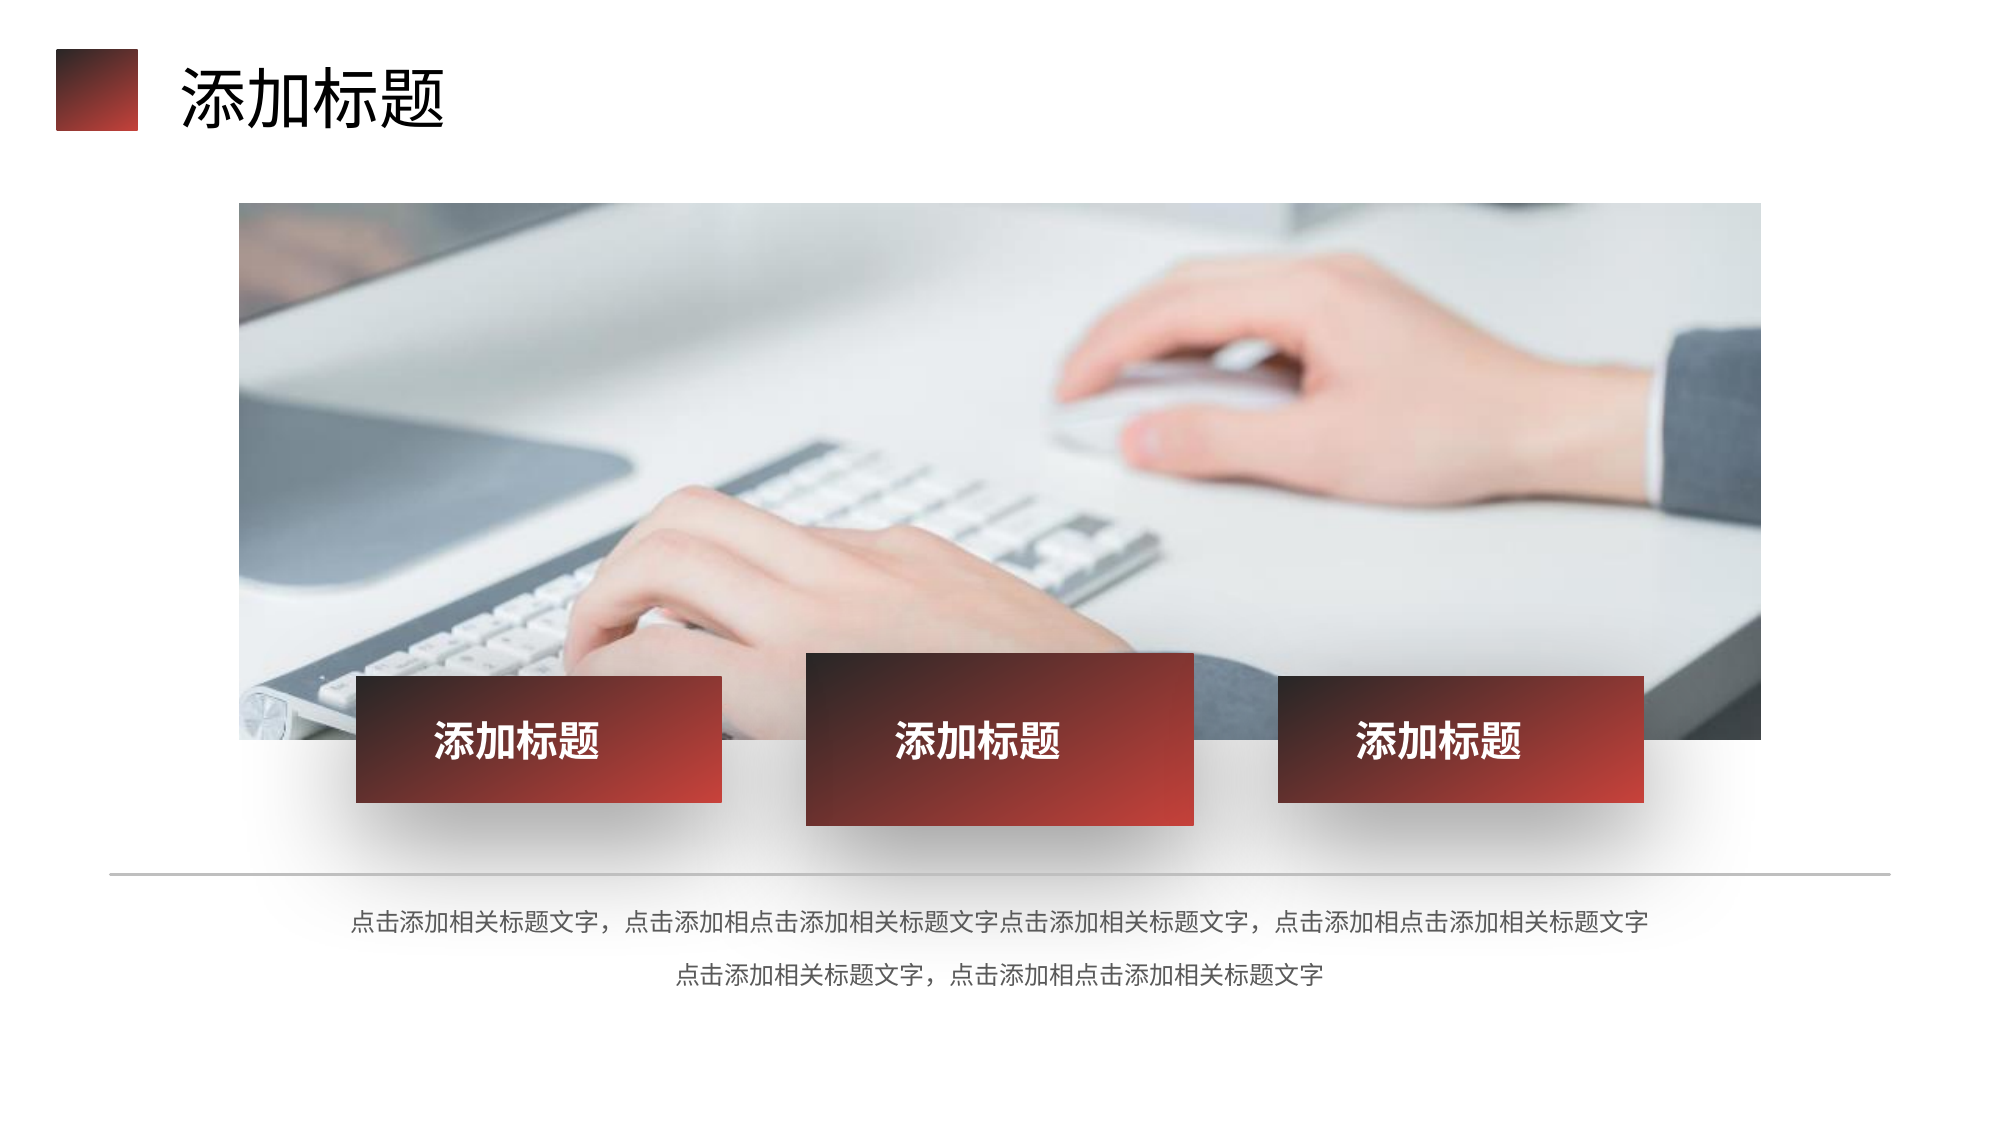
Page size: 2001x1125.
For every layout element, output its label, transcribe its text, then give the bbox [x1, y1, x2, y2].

text_box 点击添加相关标题文字，点击添加相点击添加相关标题文字点击添加相关标题文字，点击添加相点击添加相关标题文字 点击添加相关标题文字，点击添加相点击添加相关标题文字 [191, 876, 1809, 1009]
picture [239, 203, 1761, 740]
text_box 添加标题 [805, 740, 1195, 827]
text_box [56, 49, 514, 146]
text_box 添加标题 [355, 740, 723, 804]
text_box 添加标题 [1277, 740, 1645, 804]
